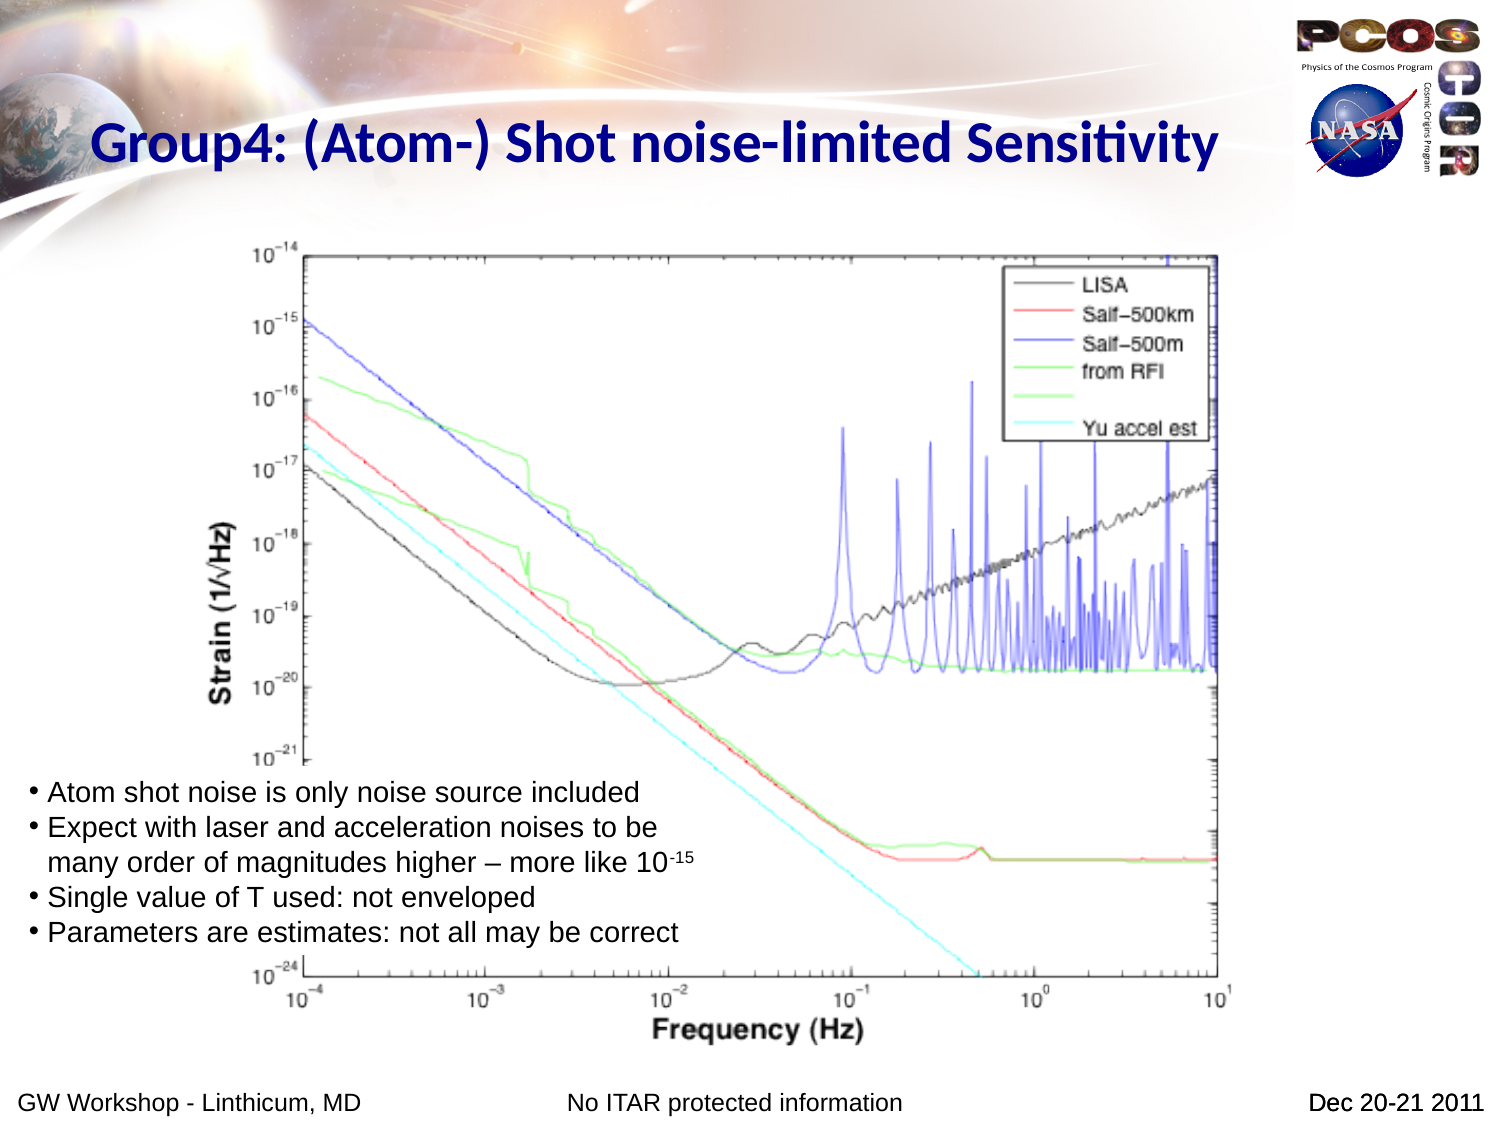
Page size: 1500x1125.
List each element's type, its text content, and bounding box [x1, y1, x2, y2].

title Group4: (Atom-) Shot noise-limited Sensitivity [75, 39, 1253, 182]
text_box Atom shot noise is only noise source included Expect with laser and acceleration noises to be many order of magnitudes higher – more like 10-15 Single value of T used: not enveloped Parameters are estimates: not all may be correct [4, 765, 184, 956]
picture [0, 0, 1486, 1125]
